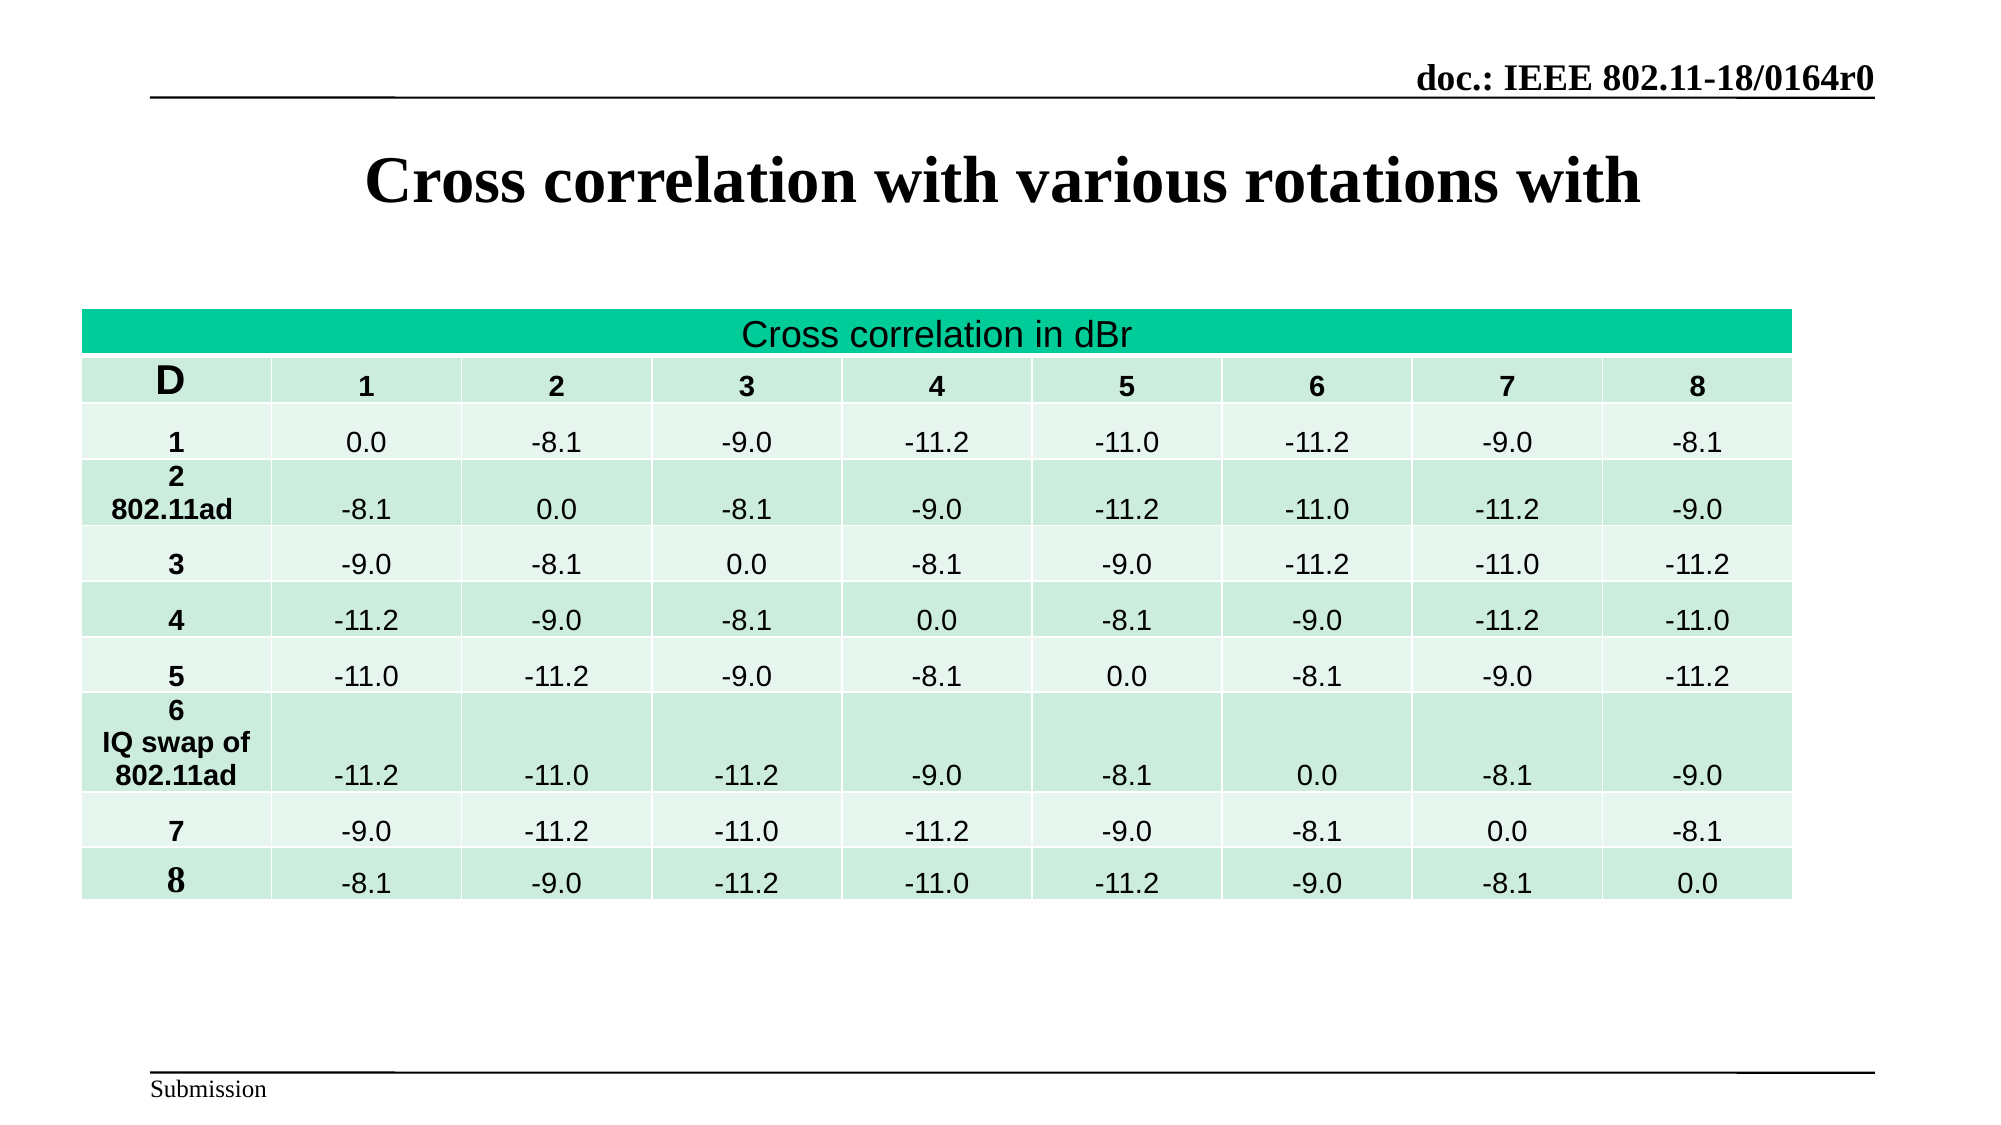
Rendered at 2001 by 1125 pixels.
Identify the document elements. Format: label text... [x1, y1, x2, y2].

table_cell 0.0 [653, 526, 841, 580]
table_cell -9.0 [1223, 582, 1411, 636]
table_cell 4 [82, 582, 271, 636]
table_cell -11.0 [462, 693, 651, 791]
table_cell -11.2 [1033, 460, 1221, 525]
table_cell -8.1 [843, 526, 1031, 580]
table_cell -11.2 [653, 693, 841, 791]
table_cell -9.0 [1413, 638, 1602, 691]
table_cell 0.0 [272, 404, 461, 458]
table_cell -9.0 [843, 460, 1031, 525]
table_cell 3 [653, 358, 841, 402]
table_cell -11.2 [653, 848, 841, 899]
table_cell 0.0 [1603, 848, 1792, 899]
table_cell -9.0 [1033, 793, 1221, 846]
table_cell -8.1 [1413, 693, 1602, 791]
table_cell -11.2 [1223, 526, 1411, 580]
table_cell -8.1 [1223, 638, 1411, 691]
table_cell -8.1 [272, 848, 461, 899]
table_cell -9.0 [1413, 404, 1602, 458]
table_cell 0.0 [1223, 693, 1411, 791]
table_cell -9.0 [653, 638, 841, 691]
table_cell 0.0 [462, 460, 651, 525]
table_cell -11.2 [1033, 848, 1221, 899]
table_cell -11.2 [272, 582, 461, 636]
table_cell -9.0 [272, 793, 461, 846]
table_cell -9.0 [843, 693, 1031, 791]
table_cell 4 [843, 358, 1031, 402]
table_cell 8 [82, 848, 271, 899]
table_cell 1 [272, 358, 461, 402]
table_cell -11.2 [1413, 460, 1602, 525]
table_cell 1 [82, 404, 271, 458]
table_cell -11.2 [843, 404, 1031, 458]
table_cell -11.2 [843, 793, 1031, 846]
table_cell 5 [82, 638, 271, 691]
table_cell -8.1 [1033, 582, 1221, 636]
table_cell 0.0 [843, 582, 1031, 636]
table_cell -9.0 [272, 526, 461, 580]
table_cell -8.1 [272, 460, 461, 525]
table_cell -11.0 [272, 638, 461, 691]
table_cell 2 802.11ad [82, 460, 271, 525]
table_cell 0.0 [1413, 793, 1602, 846]
table_cell D [82, 358, 271, 402]
table_cell -9.0 [1223, 848, 1411, 899]
table_cell -11.0 [1033, 404, 1221, 458]
table_cell 7 [82, 793, 271, 846]
table_cell -9.0 [462, 582, 651, 636]
table_cell -11.0 [843, 848, 1031, 899]
table_cell -9.0 [1033, 526, 1221, 580]
table_cell -11.0 [653, 793, 841, 846]
table_cell -8.1 [843, 638, 1031, 691]
table_cell -9.0 [462, 848, 651, 899]
table_header Cross correlation in dBr [82, 309, 1792, 353]
table_cell 8 [1603, 358, 1792, 402]
table_cell -11.0 [1603, 582, 1792, 636]
table_cell -11.2 [1413, 582, 1602, 636]
table_cell -8.1 [1413, 848, 1602, 899]
table_cell 3 [82, 526, 271, 580]
table_cell -8.1 [1033, 693, 1221, 791]
table_cell -11.2 [272, 693, 461, 791]
table_cell 7 [1413, 358, 1602, 402]
table_cell -11.2 [1603, 526, 1792, 580]
table_cell -8.1 [653, 460, 841, 525]
table_cell 0.0 [1033, 638, 1221, 691]
table_cell -9.0 [653, 404, 841, 458]
table_cell -11.2 [1603, 638, 1792, 691]
table_cell -8.1 [1603, 404, 1792, 458]
table_cell 6 IQ swap of 802.11ad [82, 693, 271, 791]
table_cell -8.1 [1223, 793, 1411, 846]
table_cell -8.1 [462, 526, 651, 580]
table_cell -8.1 [462, 404, 651, 458]
table_cell -8.1 [1603, 793, 1792, 846]
table_cell -11.2 [462, 793, 651, 846]
table_cell -11.0 [1223, 460, 1411, 525]
table_cell 2 [462, 358, 651, 402]
table_cell 6 [1223, 358, 1411, 402]
table_cell -11.2 [1223, 404, 1411, 458]
table_cell -9.0 [1603, 460, 1792, 525]
table_cell -11.2 [462, 638, 651, 691]
table_cell -8.1 [653, 582, 841, 636]
table_cell 5 [1033, 358, 1221, 402]
table_cell -11.0 [1413, 526, 1602, 580]
table_cell -9.0 [1603, 693, 1792, 791]
